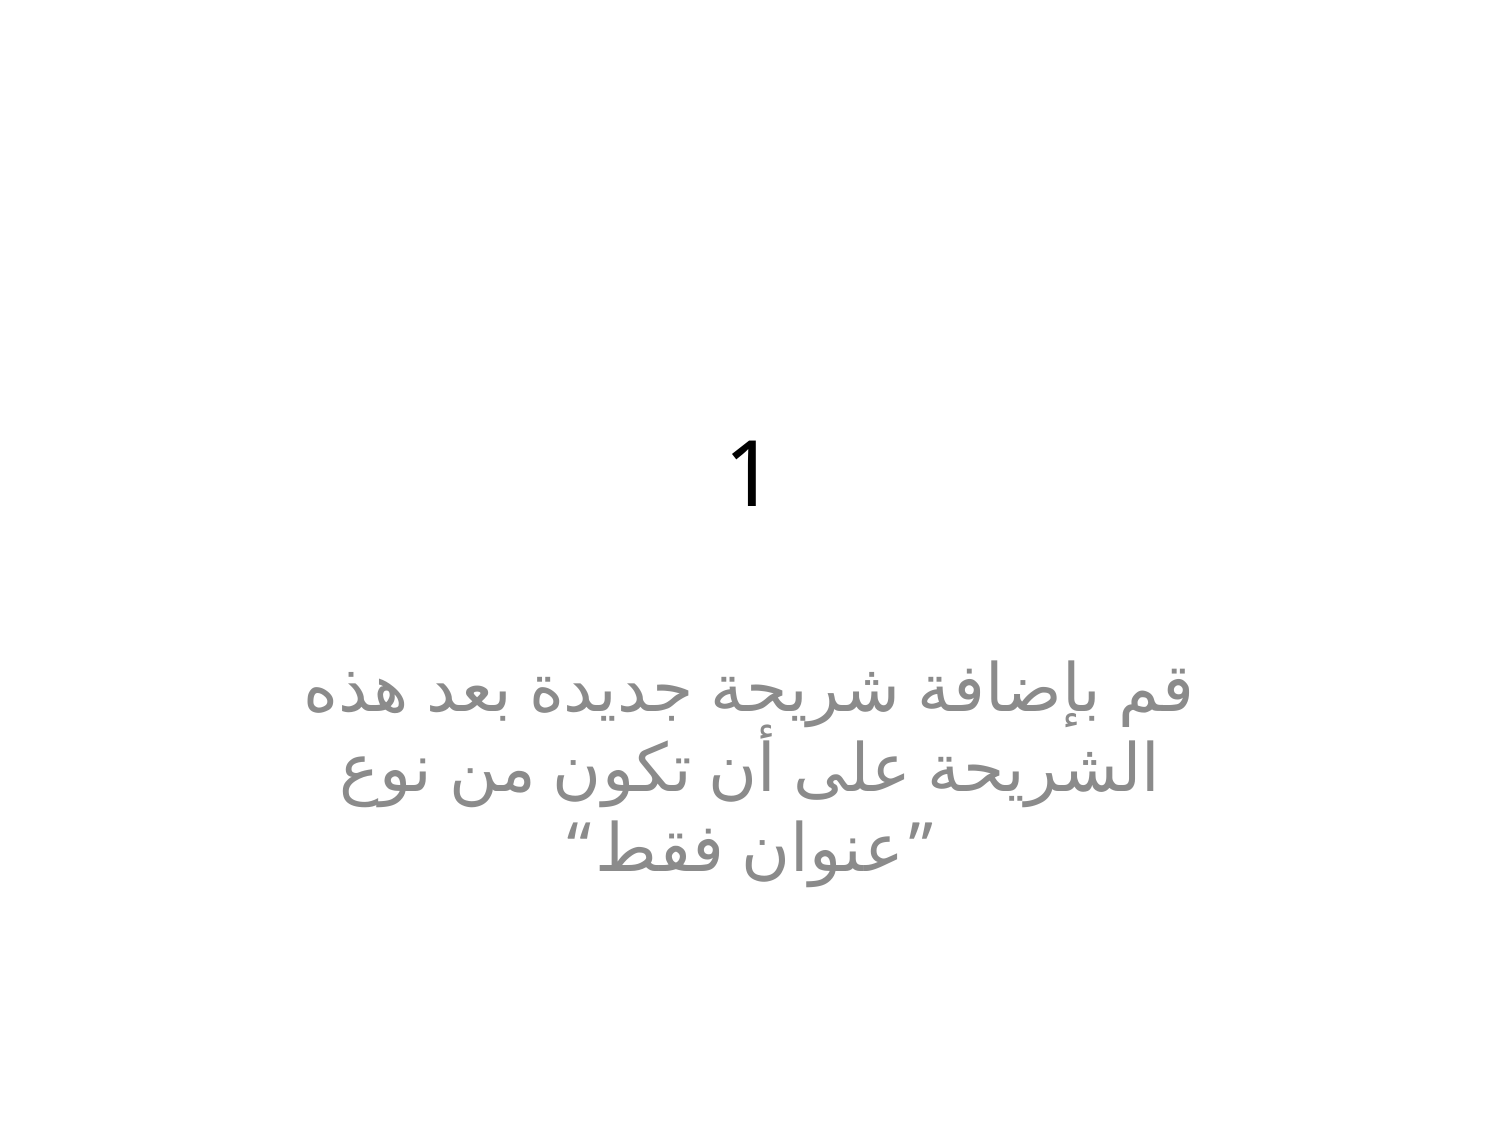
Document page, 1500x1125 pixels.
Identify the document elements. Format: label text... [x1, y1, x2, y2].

subtitle قم بإضافة شريحة جديدة بعد هذه الشريحة على أن تكون من نوع ”عنوان فقط“ [225, 637, 1275, 925]
title 1 [112, 349, 1388, 591]
